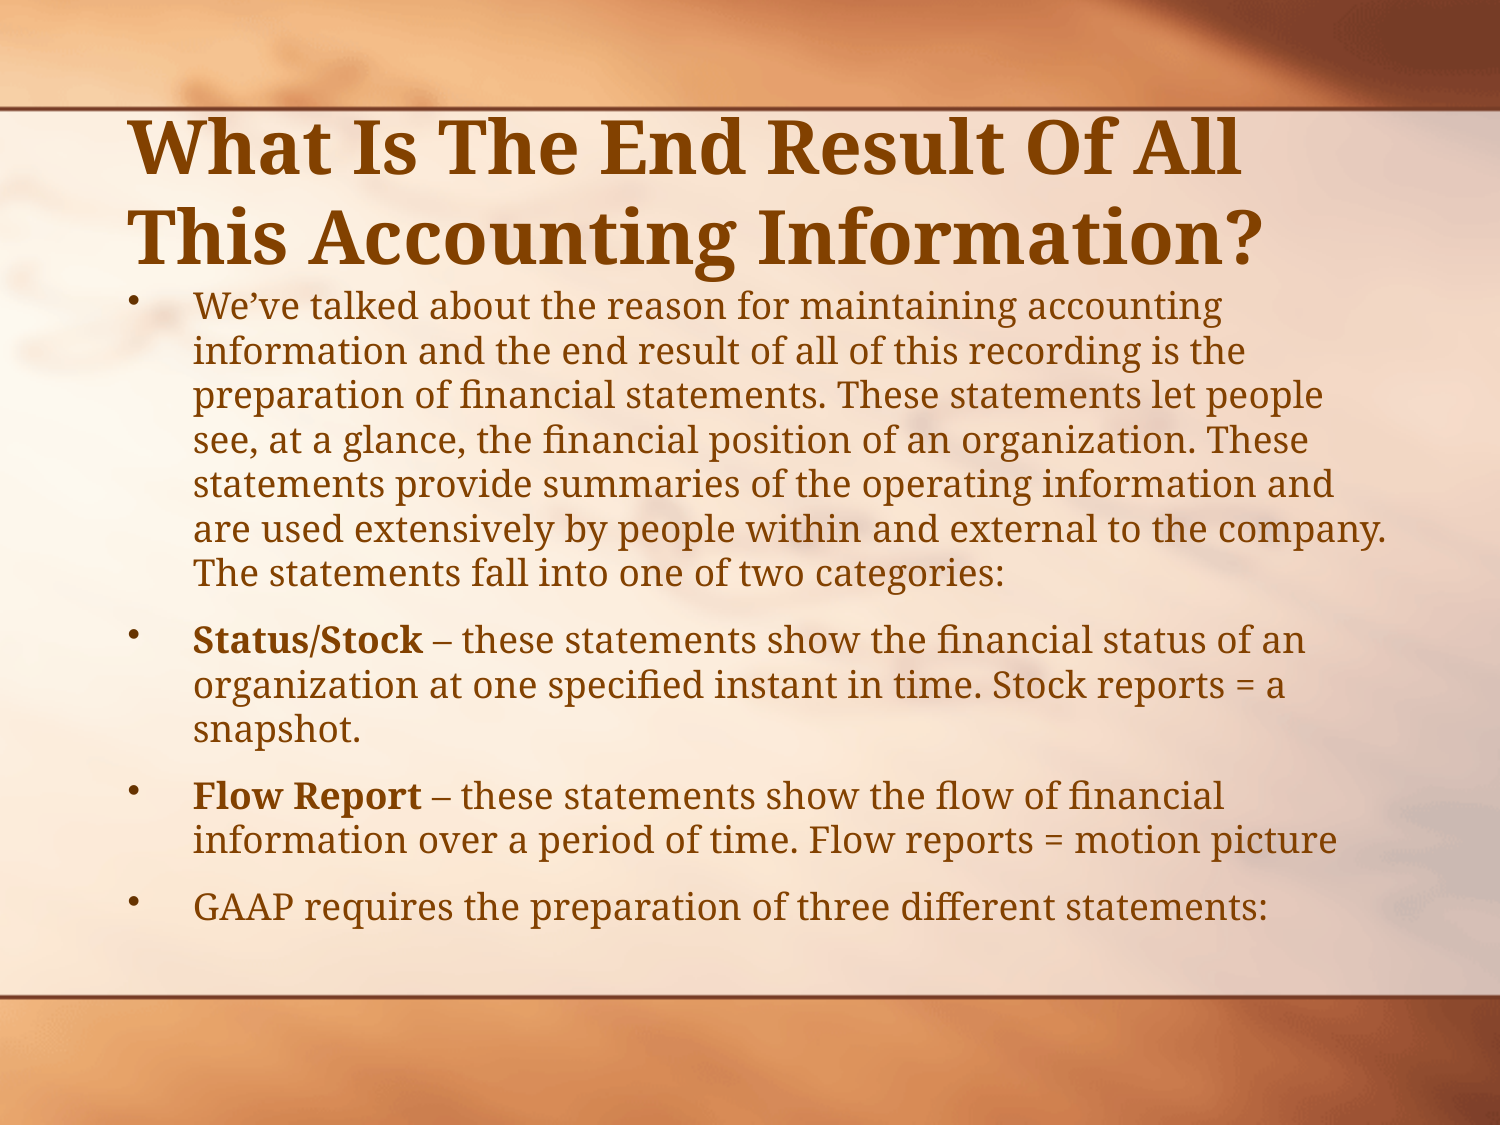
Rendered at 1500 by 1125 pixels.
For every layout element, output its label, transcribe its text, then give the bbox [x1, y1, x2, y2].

picture [0, 0, 1500, 1125]
list We’ve talked about the reason for maintaining accounting information and the end result of all of this recording is the preparation of financial statements. These statements let people see, at a glance, the financial position of an organization. These statements provide summaries of the operating information and are used extensively by people within and external to the company. The statements fall into one of two categories: Status/Stock – these statements show the financial status of an organization at one specified instant in time. Stock reports = a snapshot. Flow Report – these statements show the flow of financial information over a period of time. Flow reports = motion picture GAAP requires the preparation of three different statements: [112, 274, 1413, 951]
title What Is The End Result Of All This Accounting Information? [112, 99, 1413, 274]
